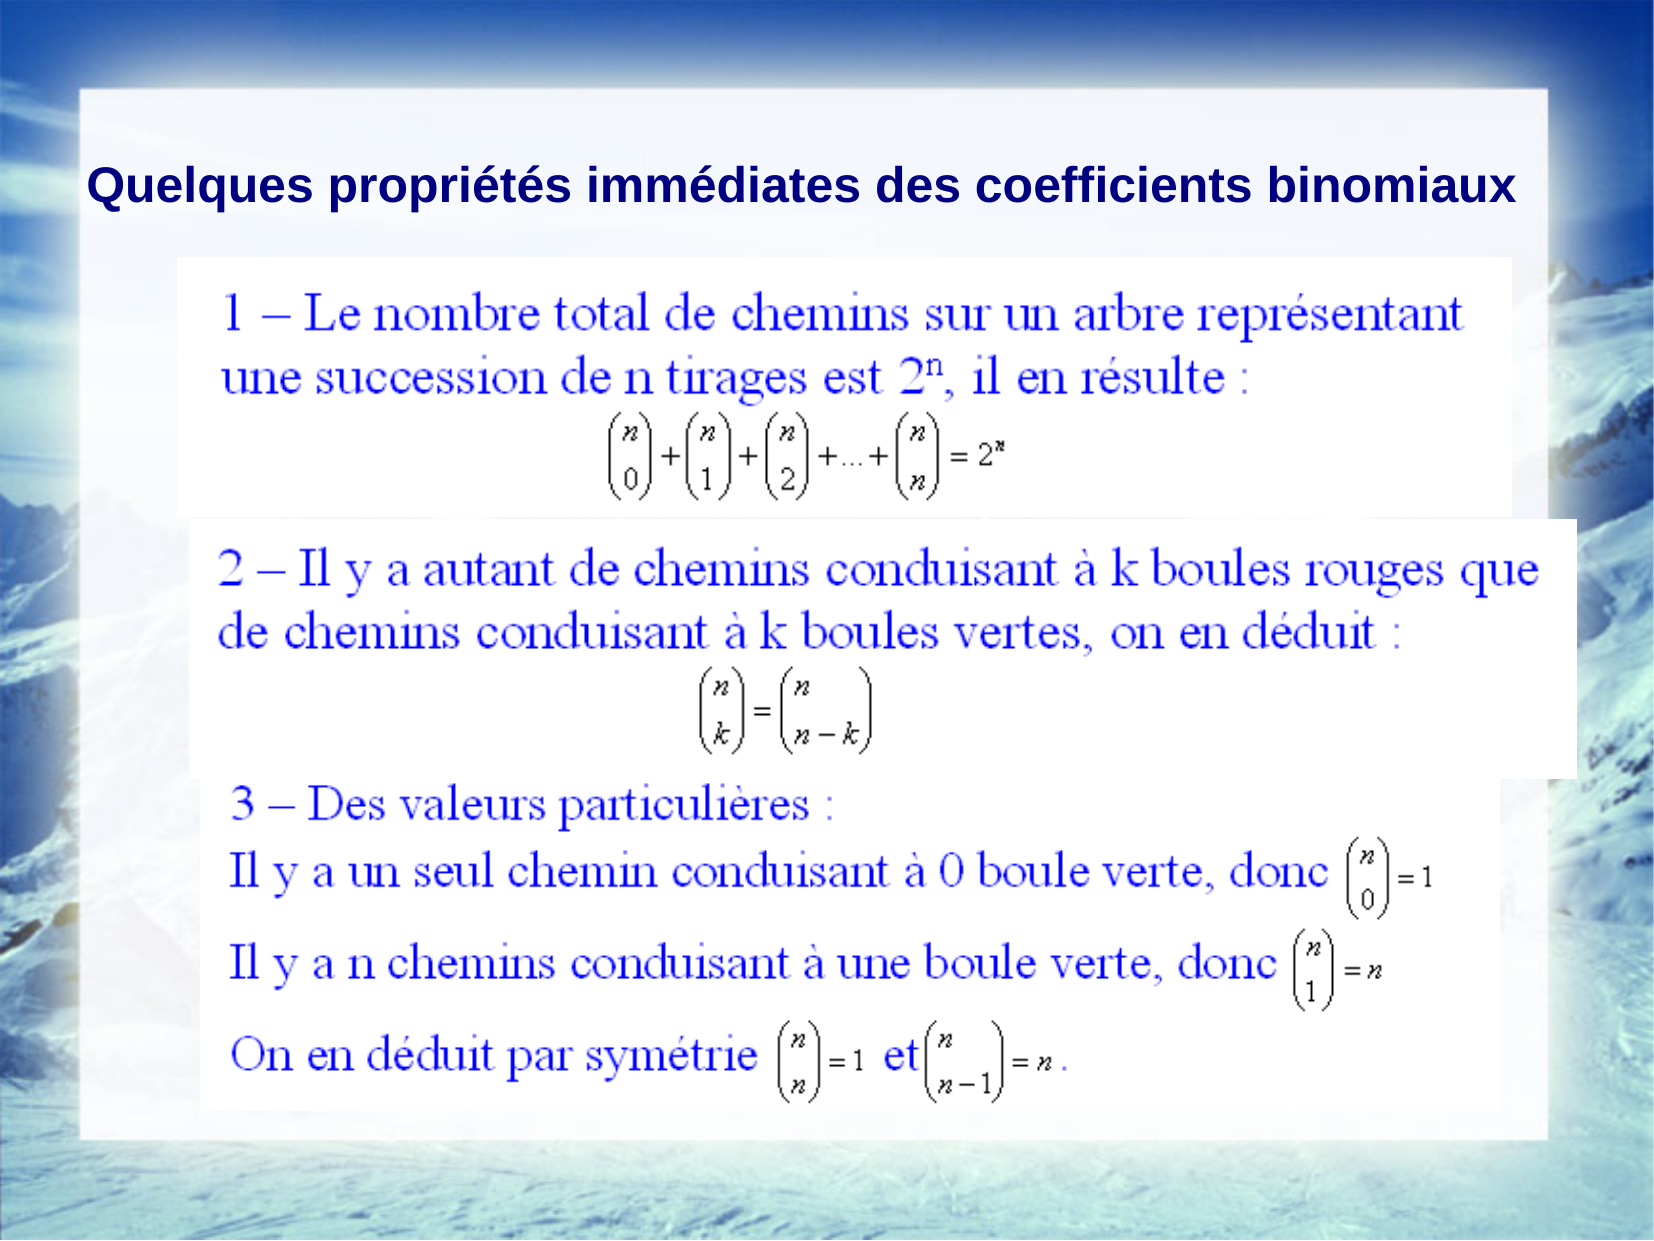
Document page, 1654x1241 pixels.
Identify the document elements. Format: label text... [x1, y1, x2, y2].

picture [0, 0, 1654, 1240]
title Quelques propriétés immédiates des coefficients binomiaux [82, 132, 1522, 235]
